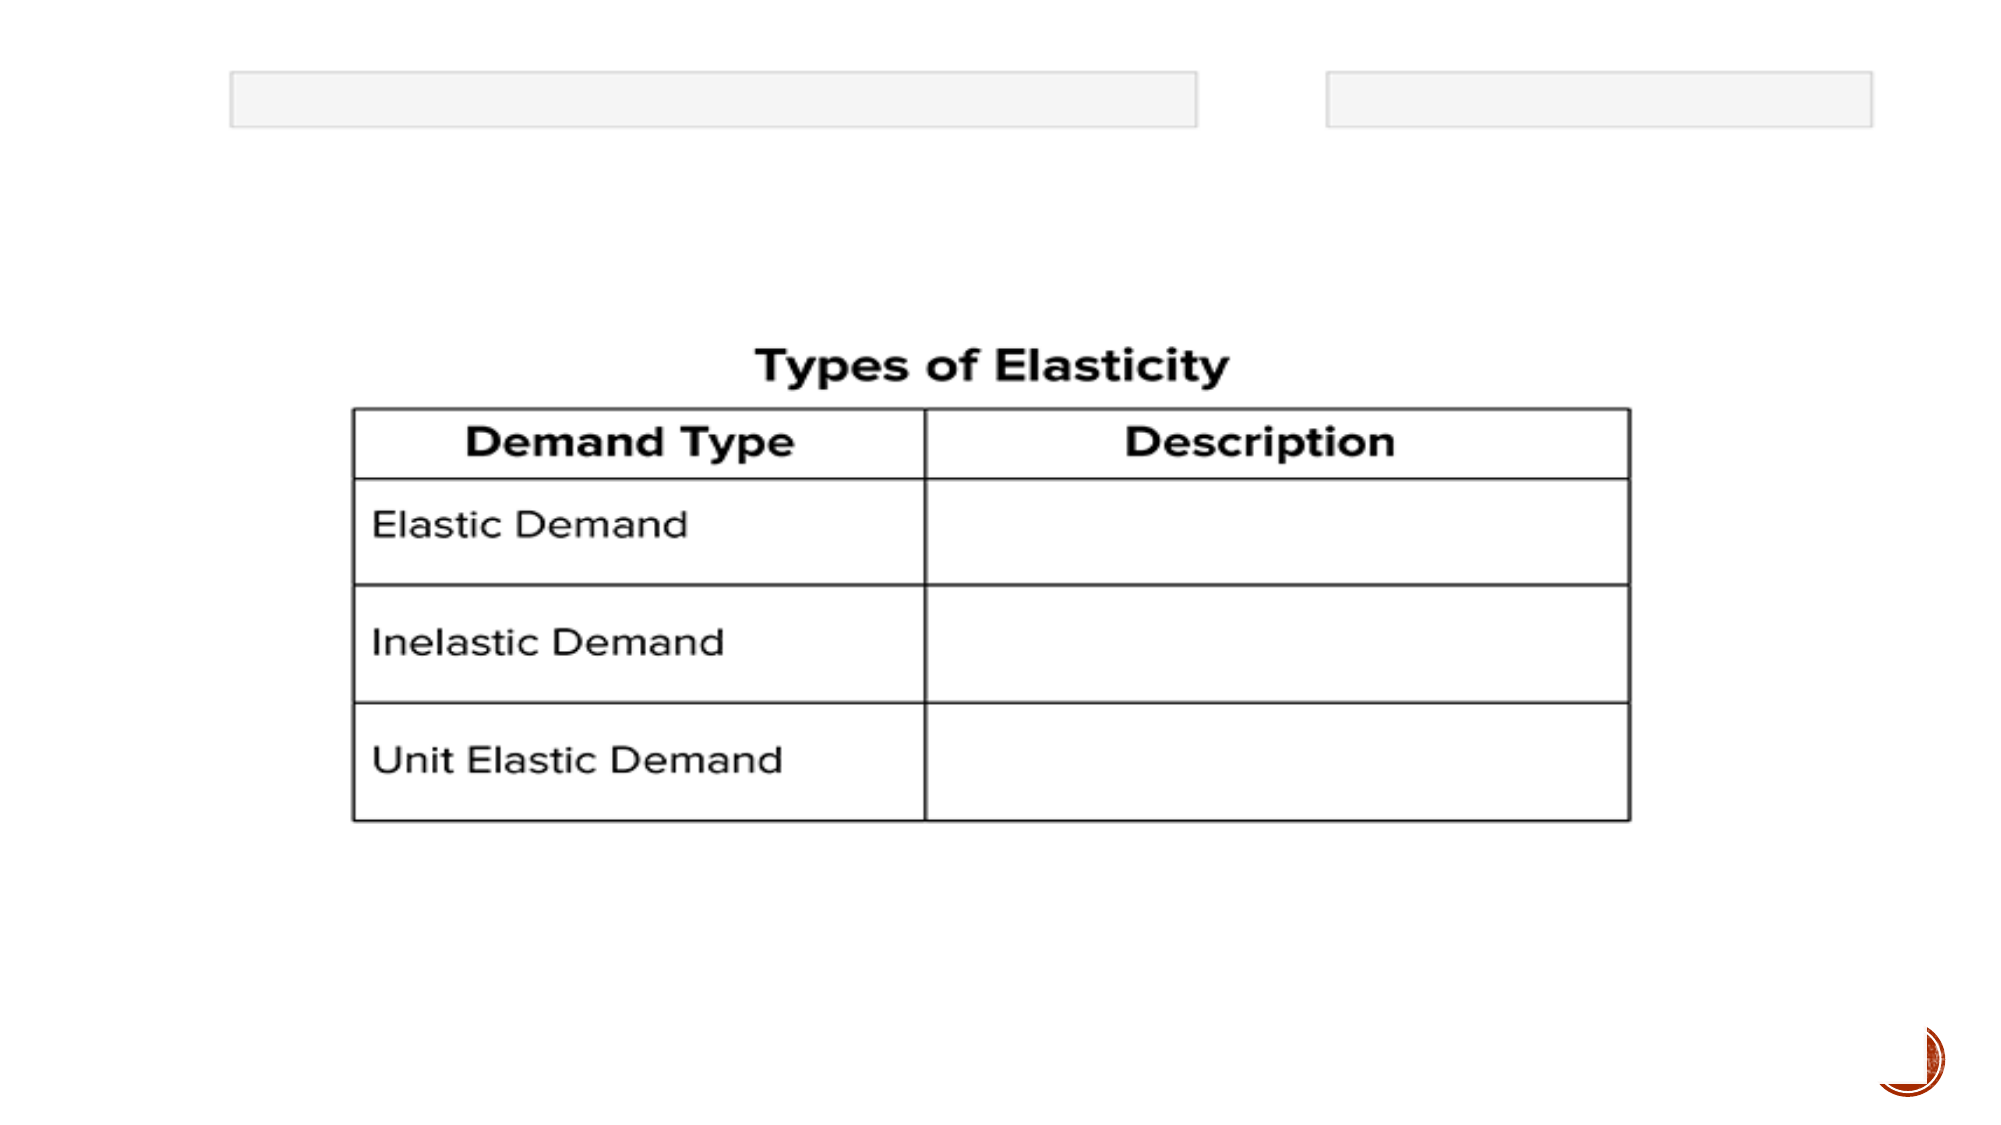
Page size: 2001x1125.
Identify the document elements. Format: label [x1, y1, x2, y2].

picture [57, 44, 1927, 1084]
